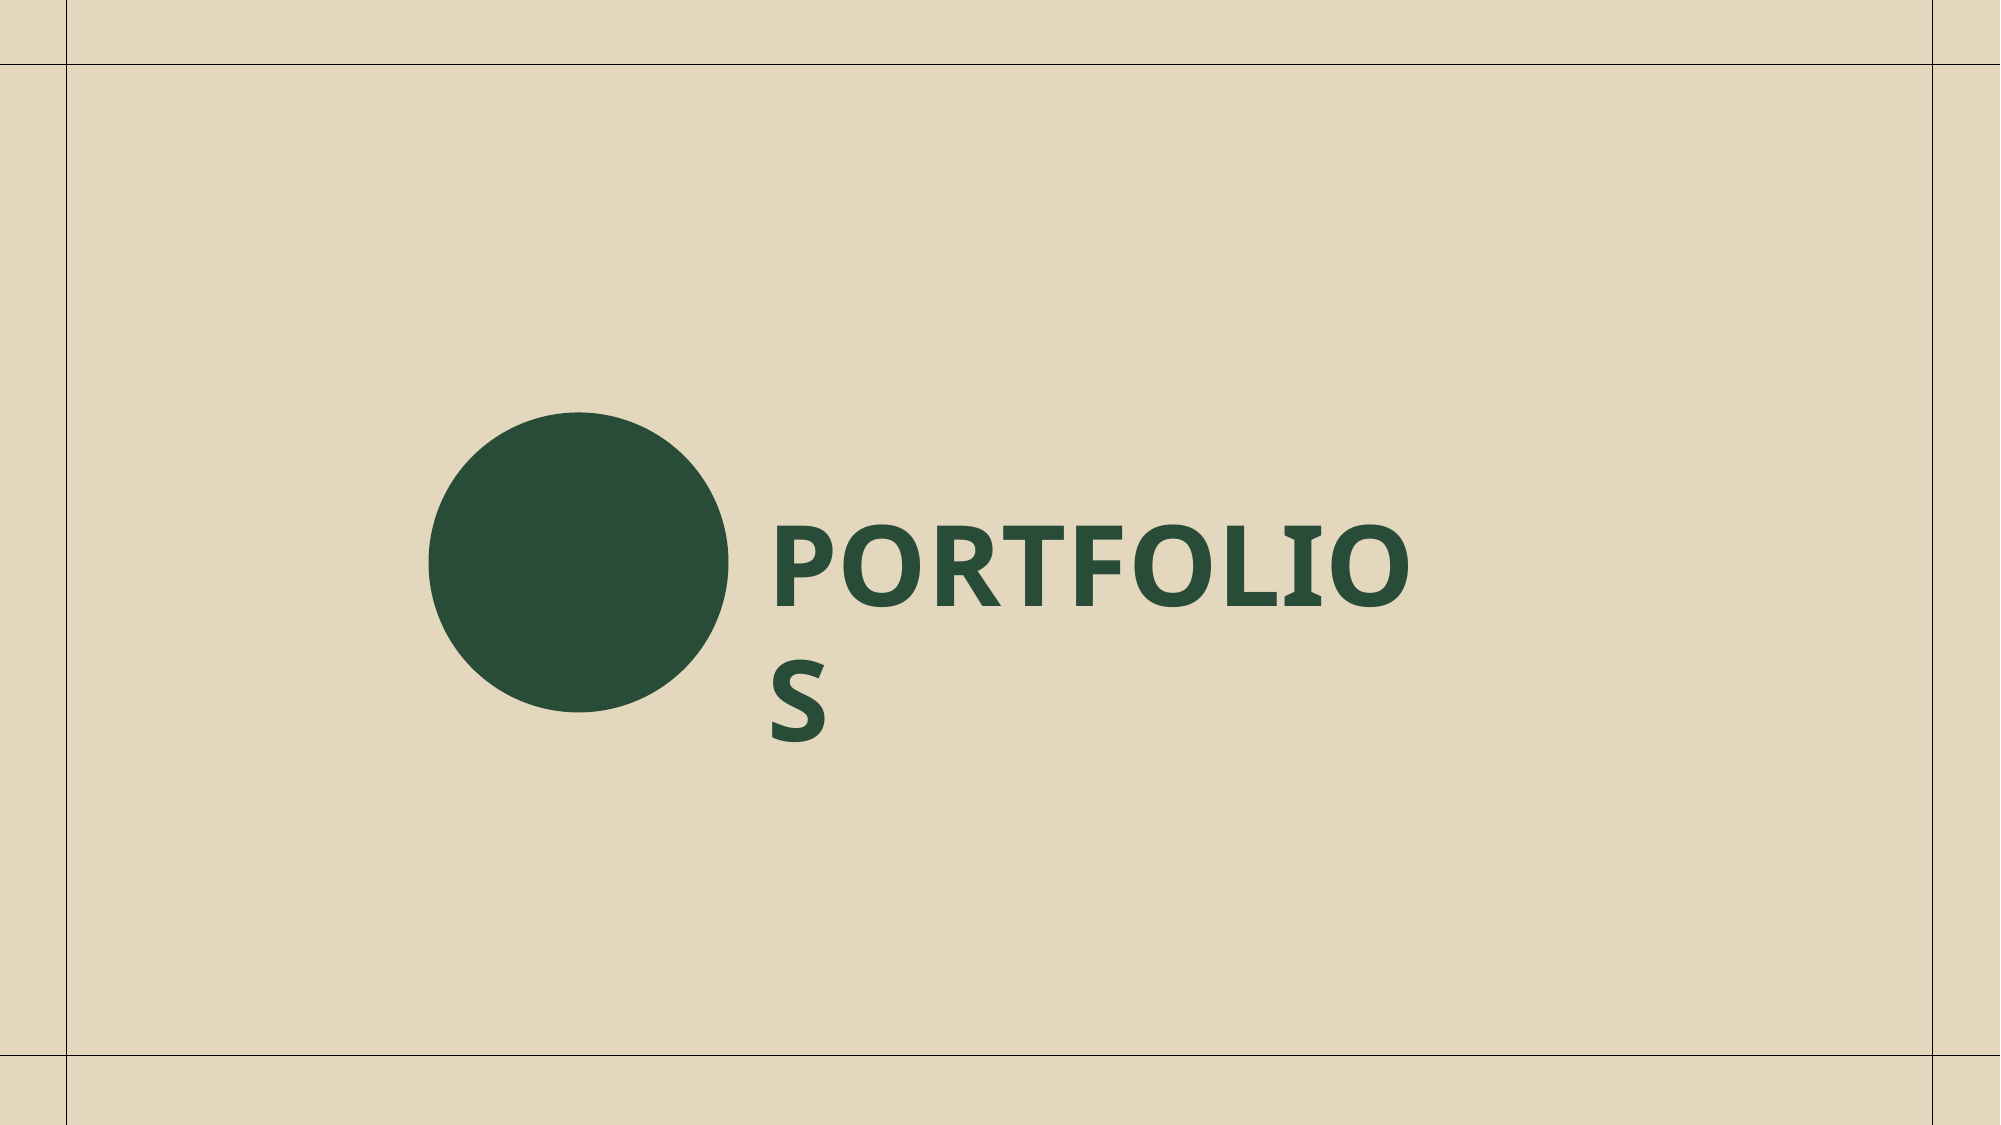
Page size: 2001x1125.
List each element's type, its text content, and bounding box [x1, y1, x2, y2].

text_box PORTFOLIOS [752, 486, 1486, 772]
text_box [427, 411, 730, 714]
